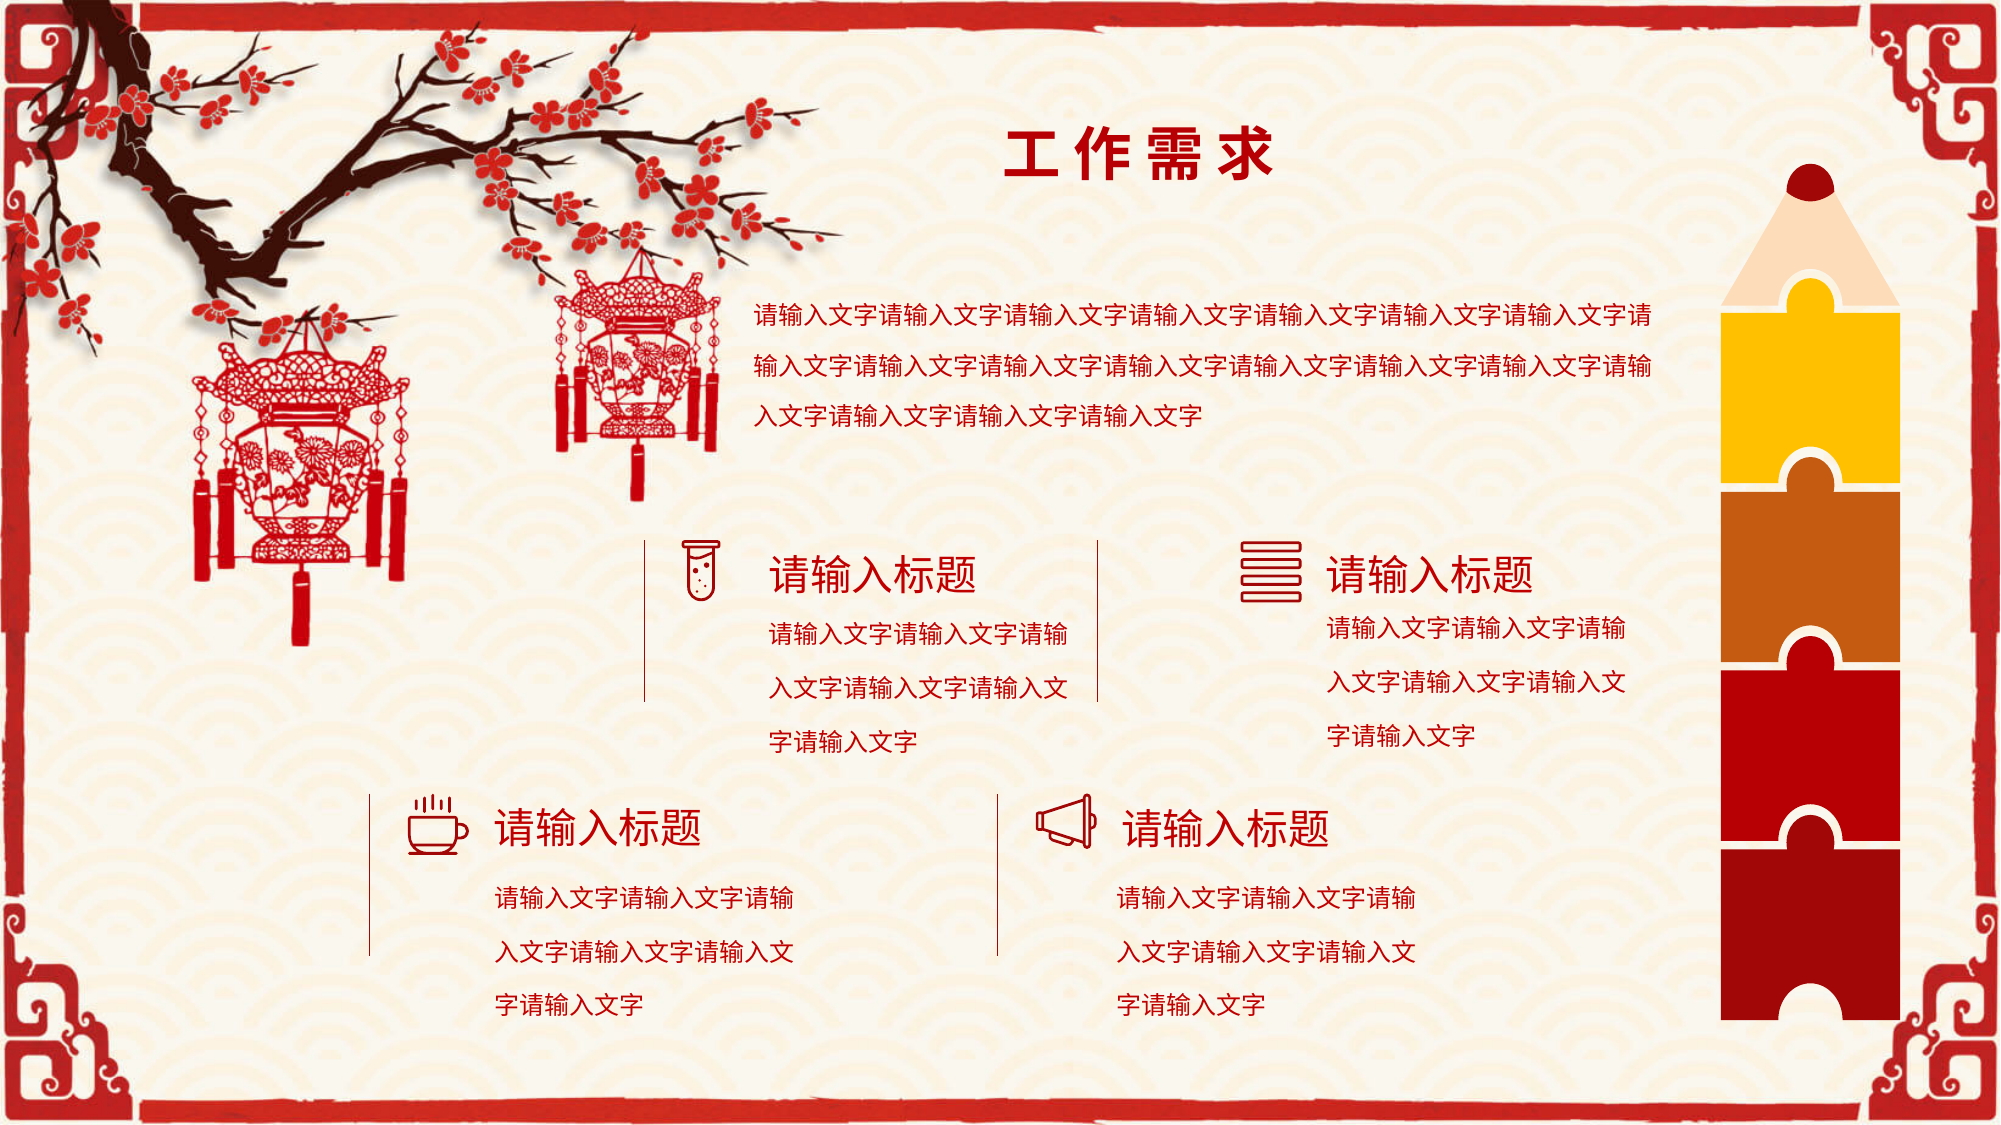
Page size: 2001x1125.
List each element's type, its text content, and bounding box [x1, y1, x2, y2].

picture [0, 0, 2001, 1125]
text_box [369, 777, 822, 1022]
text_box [1097, 523, 1654, 752]
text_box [1720, 163, 1901, 1020]
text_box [997, 777, 1450, 1022]
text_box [644, 523, 1097, 759]
text_box 工 作 需 求 [960, 109, 1291, 195]
text_box 请输入文字请输入文字请输入文字请输入文字请输入文字请输入文字请输入文字请输入文字请输入文字请输入文字请输入文字请输入文字请输入文字请输入文字请输入文字请输入文字请输入文字请输入文字 [753, 278, 1654, 523]
